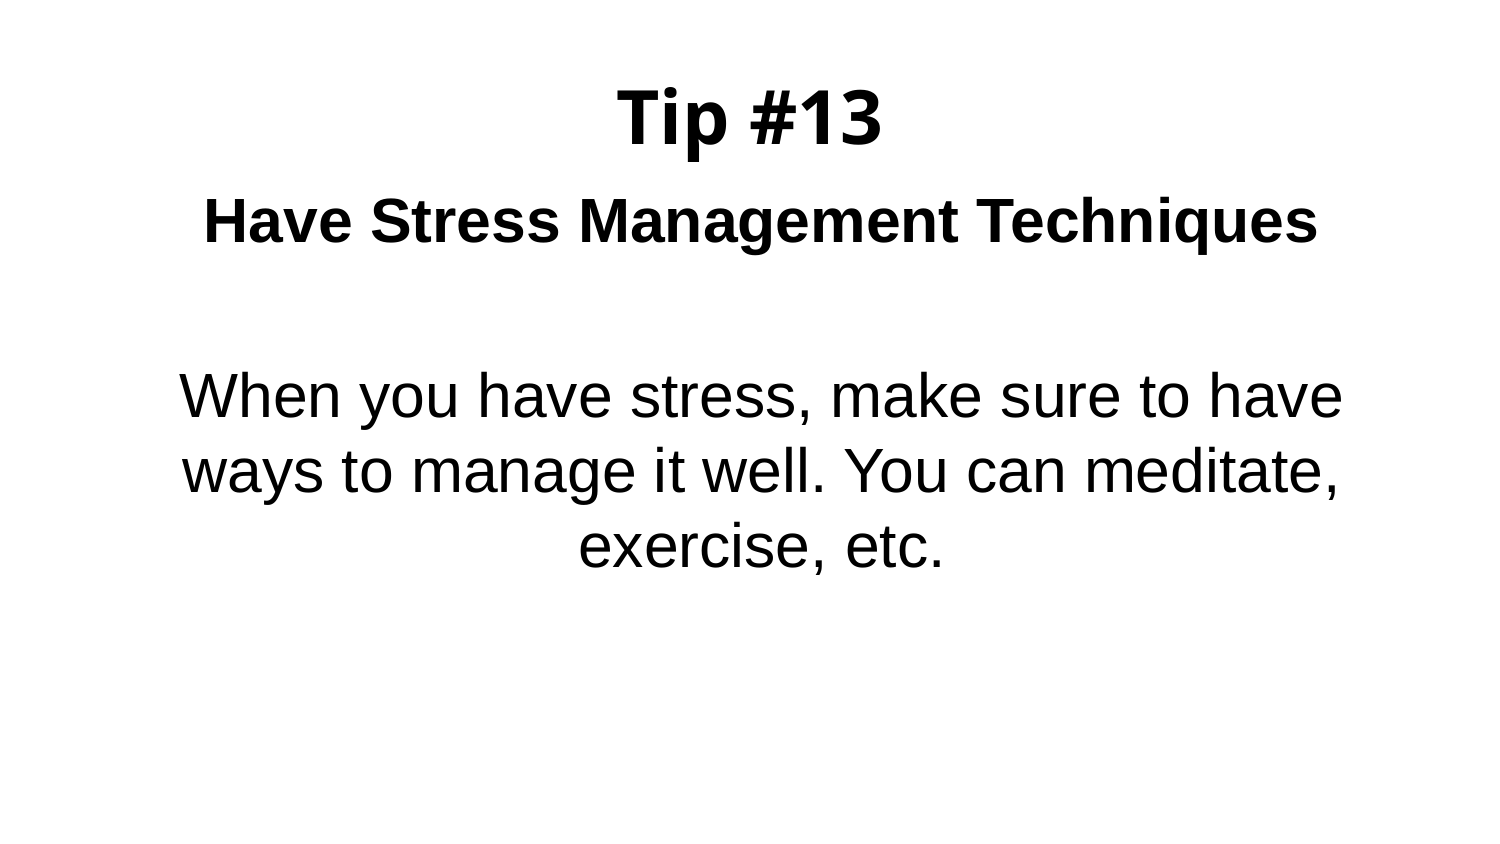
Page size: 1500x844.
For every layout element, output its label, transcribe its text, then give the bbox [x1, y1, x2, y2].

list Have Stress Management Techniques When you have stress, make sure to have ways to manage it well. You can meditate, exercise, etc. [87, 77, 1438, 827]
title Tip #13 [75, 33, 1425, 175]
